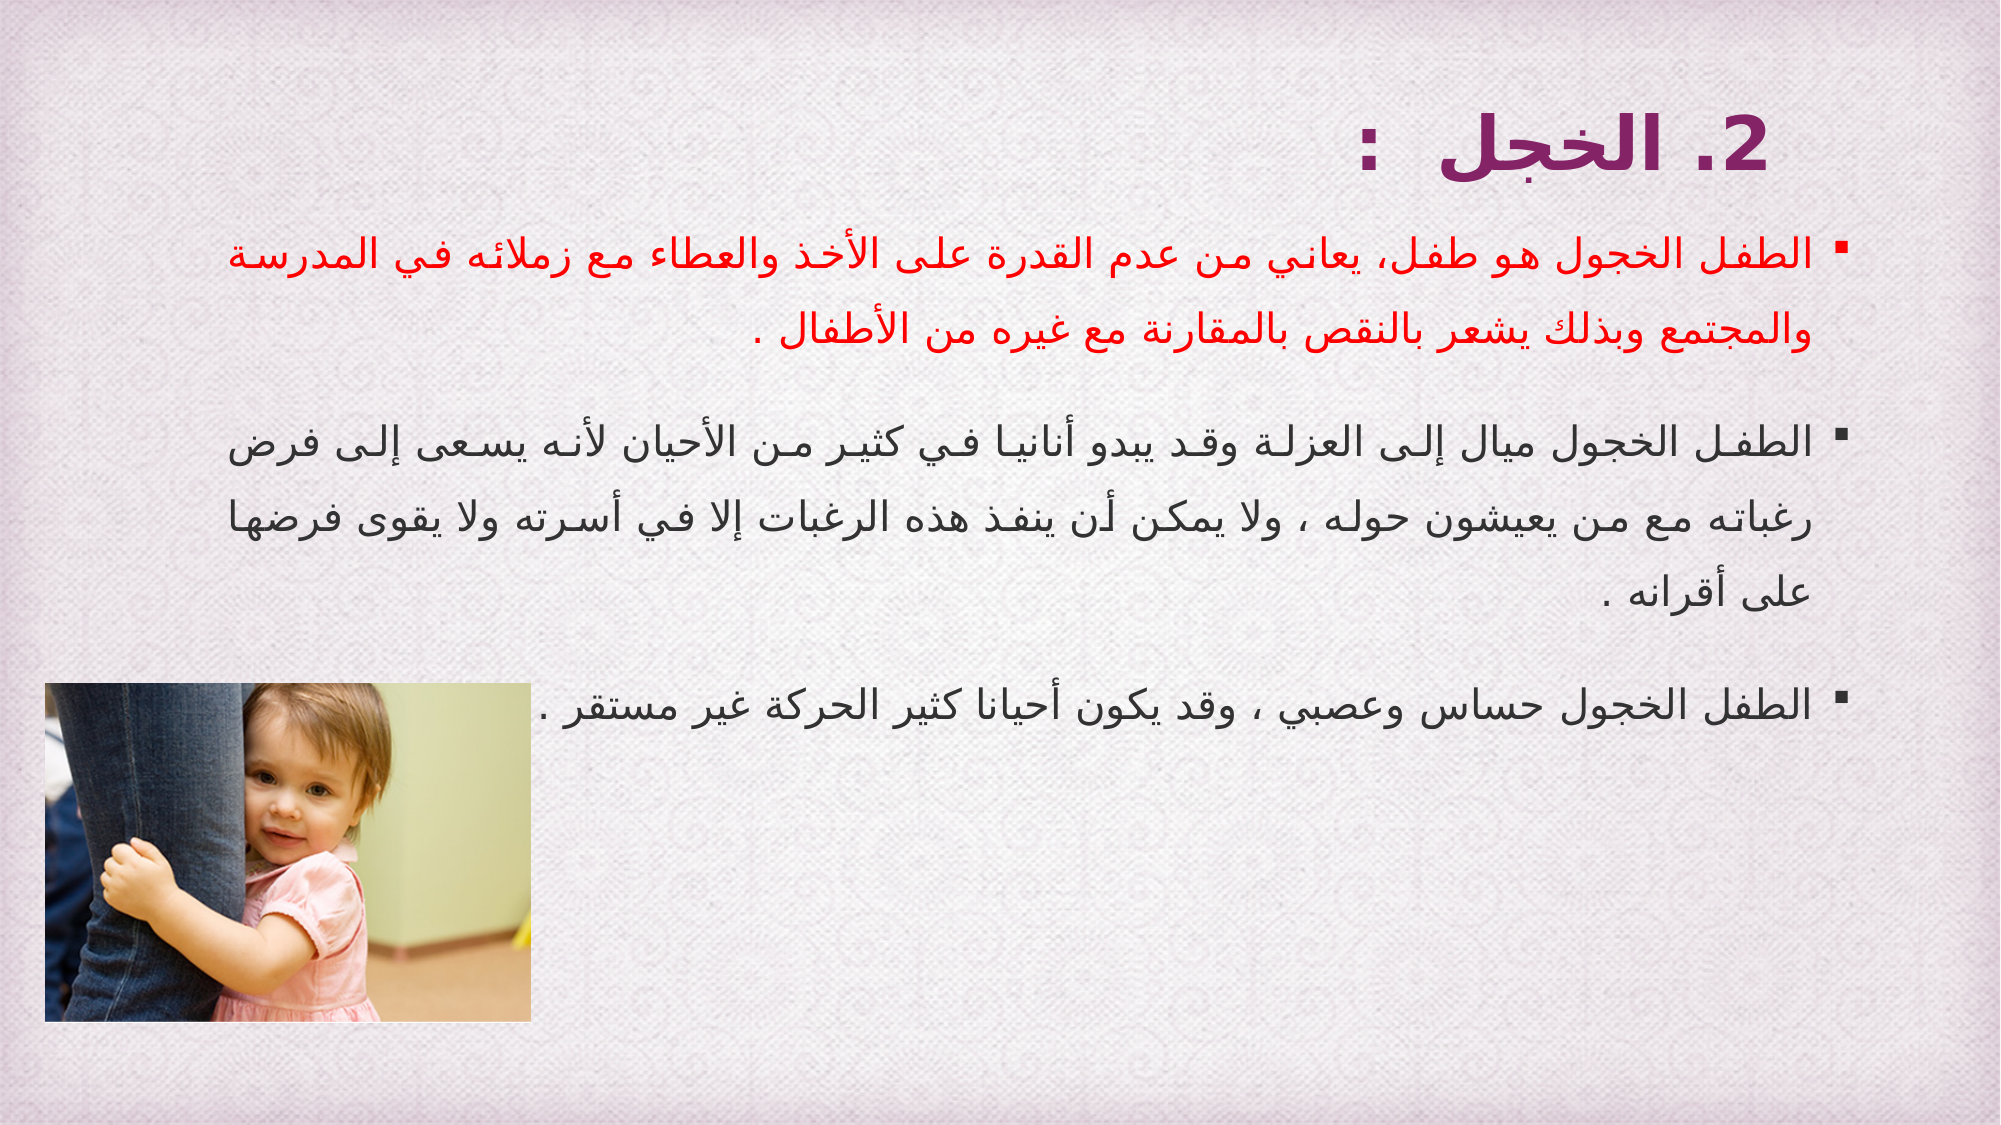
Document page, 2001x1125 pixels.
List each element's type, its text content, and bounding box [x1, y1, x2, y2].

picture [0, 0, 2001, 1125]
list الطفل الخجول هو طفل، يعاني من عدم القدرة على الأخذ والعطاء مع زملائه في المدرسة والمجتمع وبذلك يشعر بالنقص بالمقارنة مع غيره من الأطفال . الطفل الخجول ميال إلى العزلة وقد يبدو أنانيا في كثير من الأحيان لأنه يسعى إلى فرض رغباته مع من يعيشون حوله ، ولا يمكن أن ينفذ هذه الرغبات إلا في أسرته ولا يقوى فرضها على أقرانه . الطفل الخجول حساس وعصبي ، وقد يكون أحيانا كثير الحركة غير مستقر . [212, 194, 1867, 853]
title 2. الخجل : [212, 59, 1788, 194]
